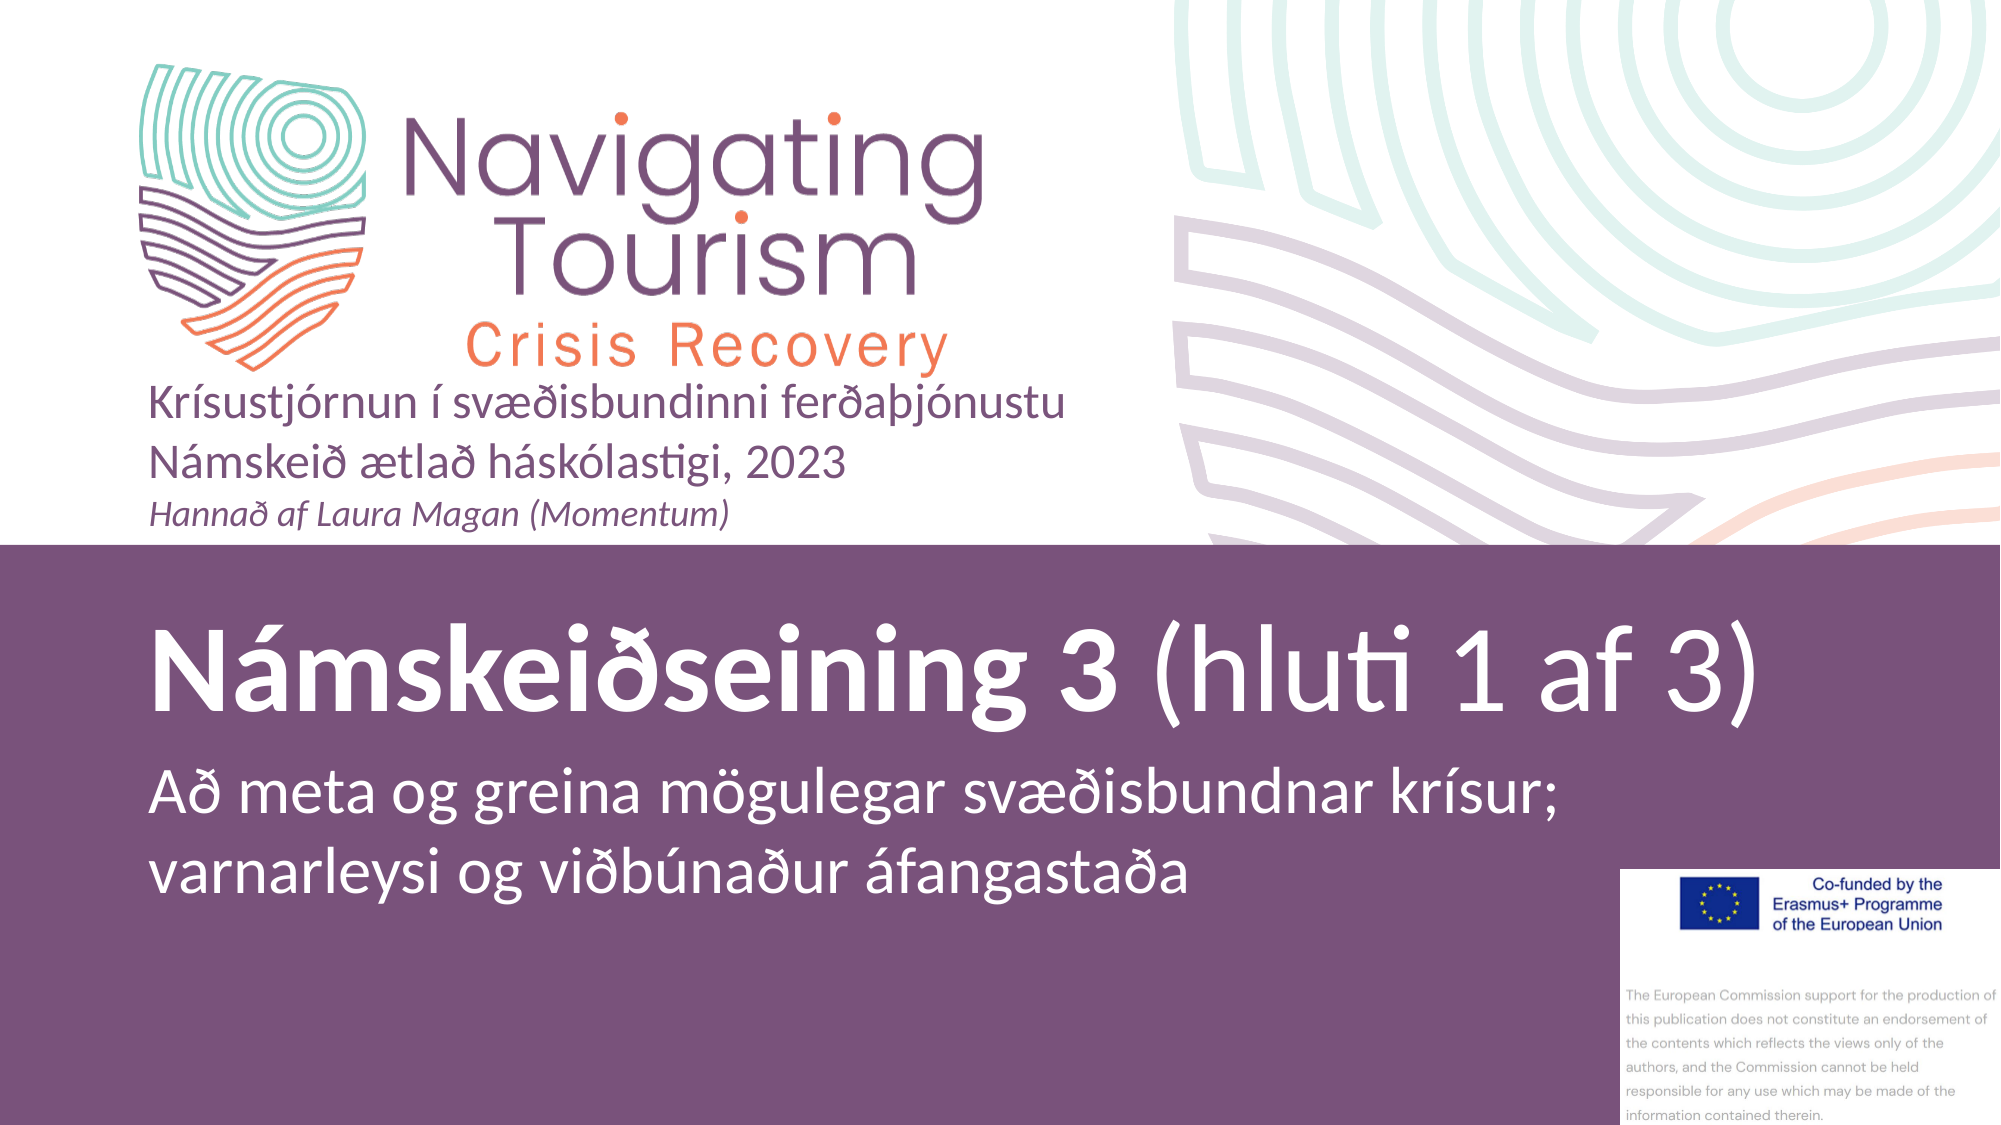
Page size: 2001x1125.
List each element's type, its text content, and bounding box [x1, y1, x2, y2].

text_box Krísustjórnun í svæðisbundinni ferðaþjónustu Námskeið ætlað háskólastigi, 2023 Hannað af Laura Magan (Momentum) [134, 361, 1183, 541]
picture [1172, 0, 2000, 544]
picture [1620, 869, 2000, 1125]
list Að meta og greina mögulegar svæðisbundnar krísur; varnarleysi og viðbúnaður áfangastaða [134, 739, 1885, 854]
picture [93, 27, 1041, 444]
list Námskeiðseining 3 (hluti 1 af 3) [134, 596, 1786, 711]
